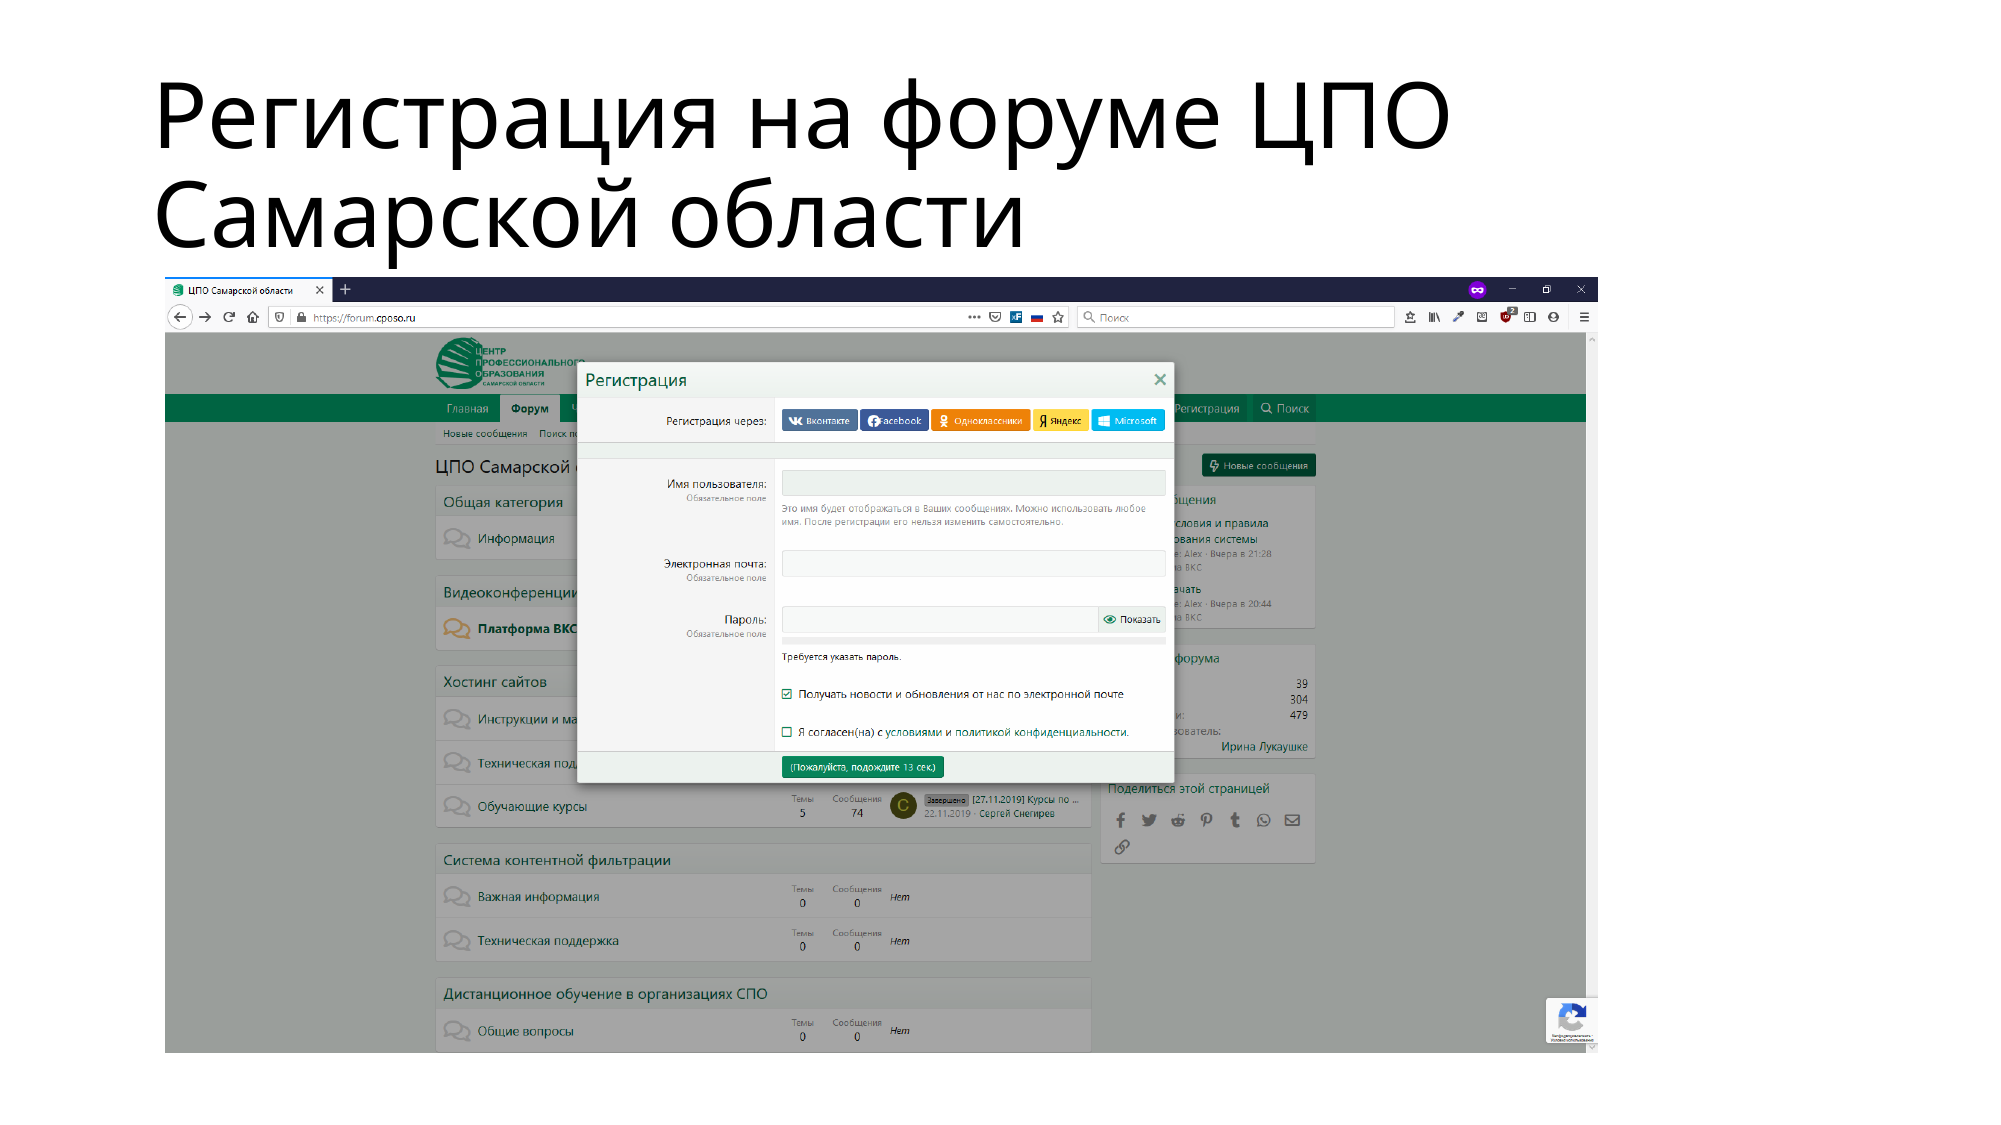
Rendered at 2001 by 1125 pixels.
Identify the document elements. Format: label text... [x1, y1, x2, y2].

title Регистрация на форуме ЦПО Самарской области [137, 59, 1863, 278]
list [165, 277, 1598, 1053]
